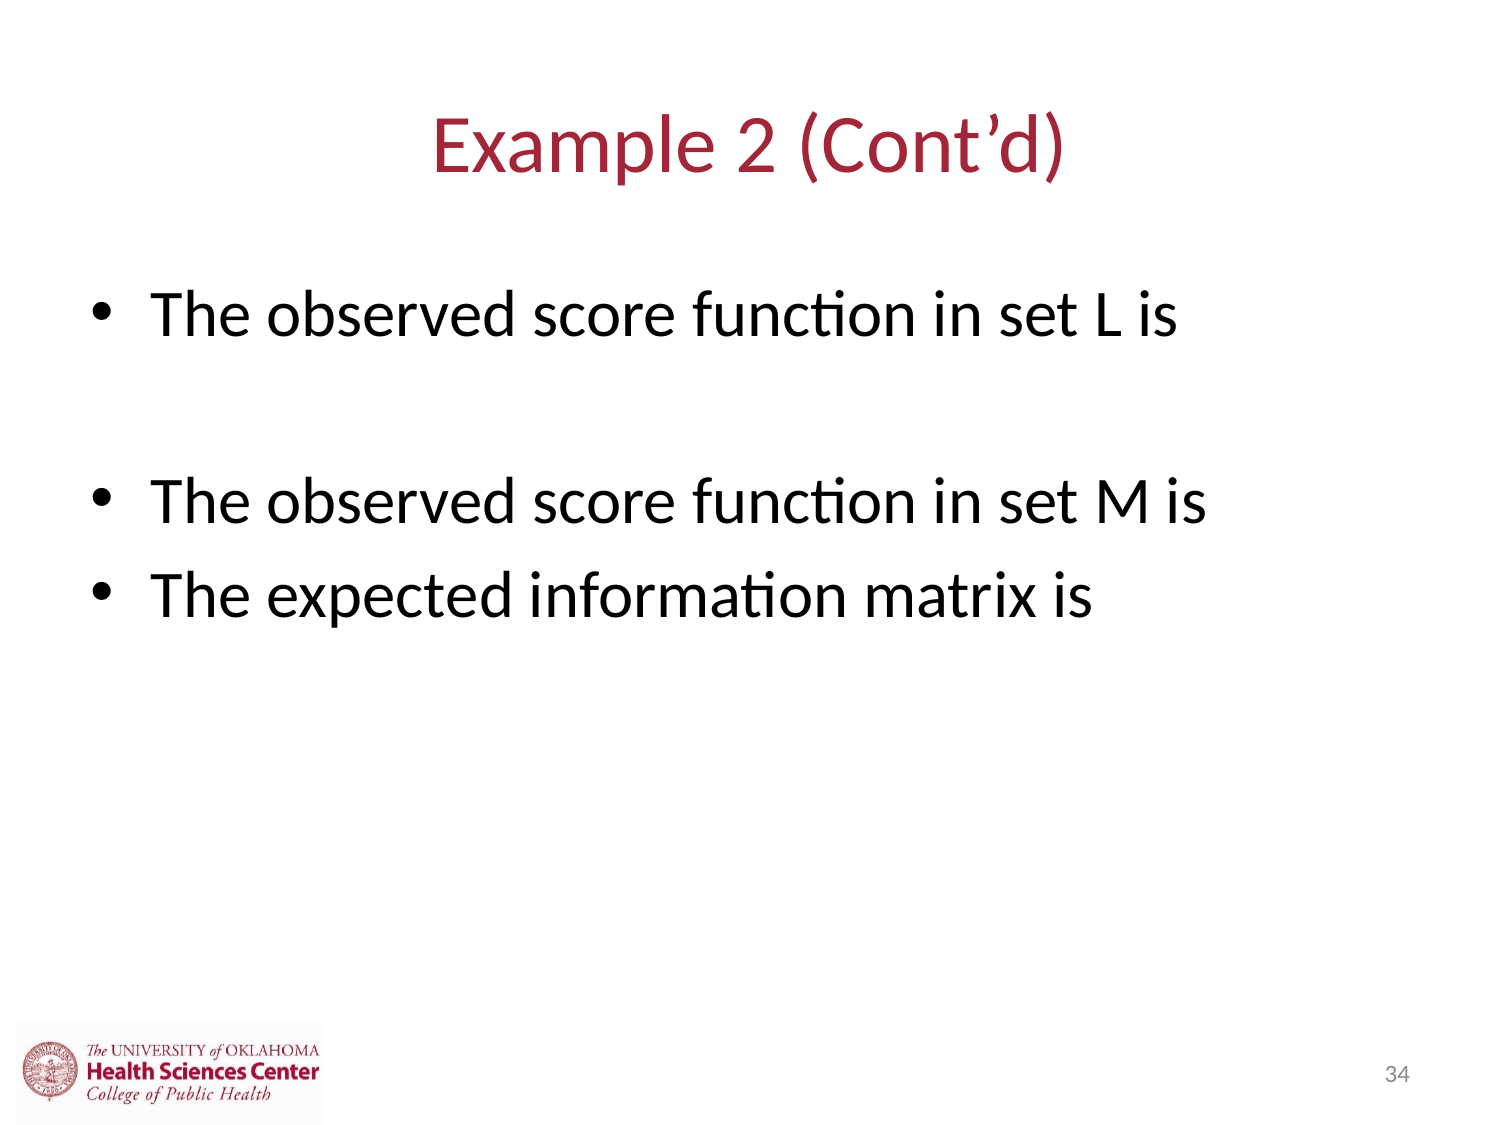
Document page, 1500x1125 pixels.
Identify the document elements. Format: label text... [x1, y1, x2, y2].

picture [15, 1022, 325, 1125]
slide_number 34 [1074, 1042, 1425, 1103]
title Example 2 (Cont’d) [75, 45, 1425, 233]
